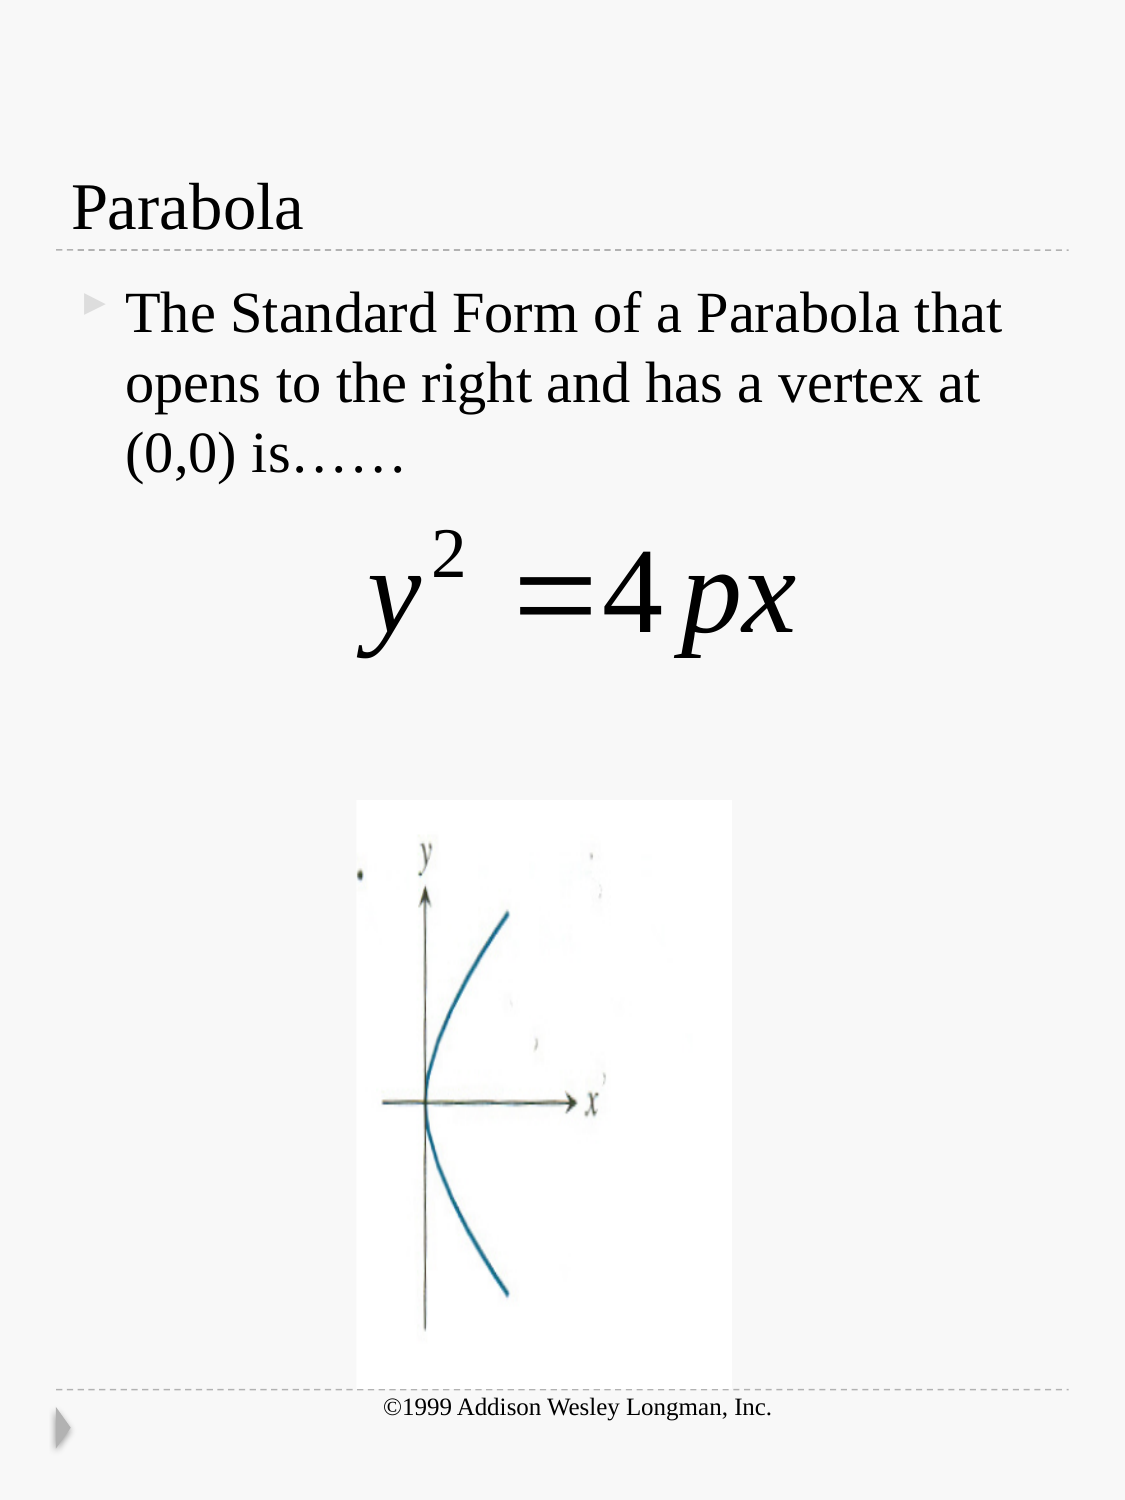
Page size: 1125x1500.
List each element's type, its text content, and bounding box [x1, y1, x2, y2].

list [336, 499, 817, 684]
title Parabola [56, 0, 1069, 250]
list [355, 799, 733, 1389]
text_box ©1999 Addison Wesley Longman, Inc. [368, 1383, 788, 1428]
list The Standard Form of a Parabola that opens to the right and has a vertex at (0,0) is…… [65, 266, 1107, 1257]
